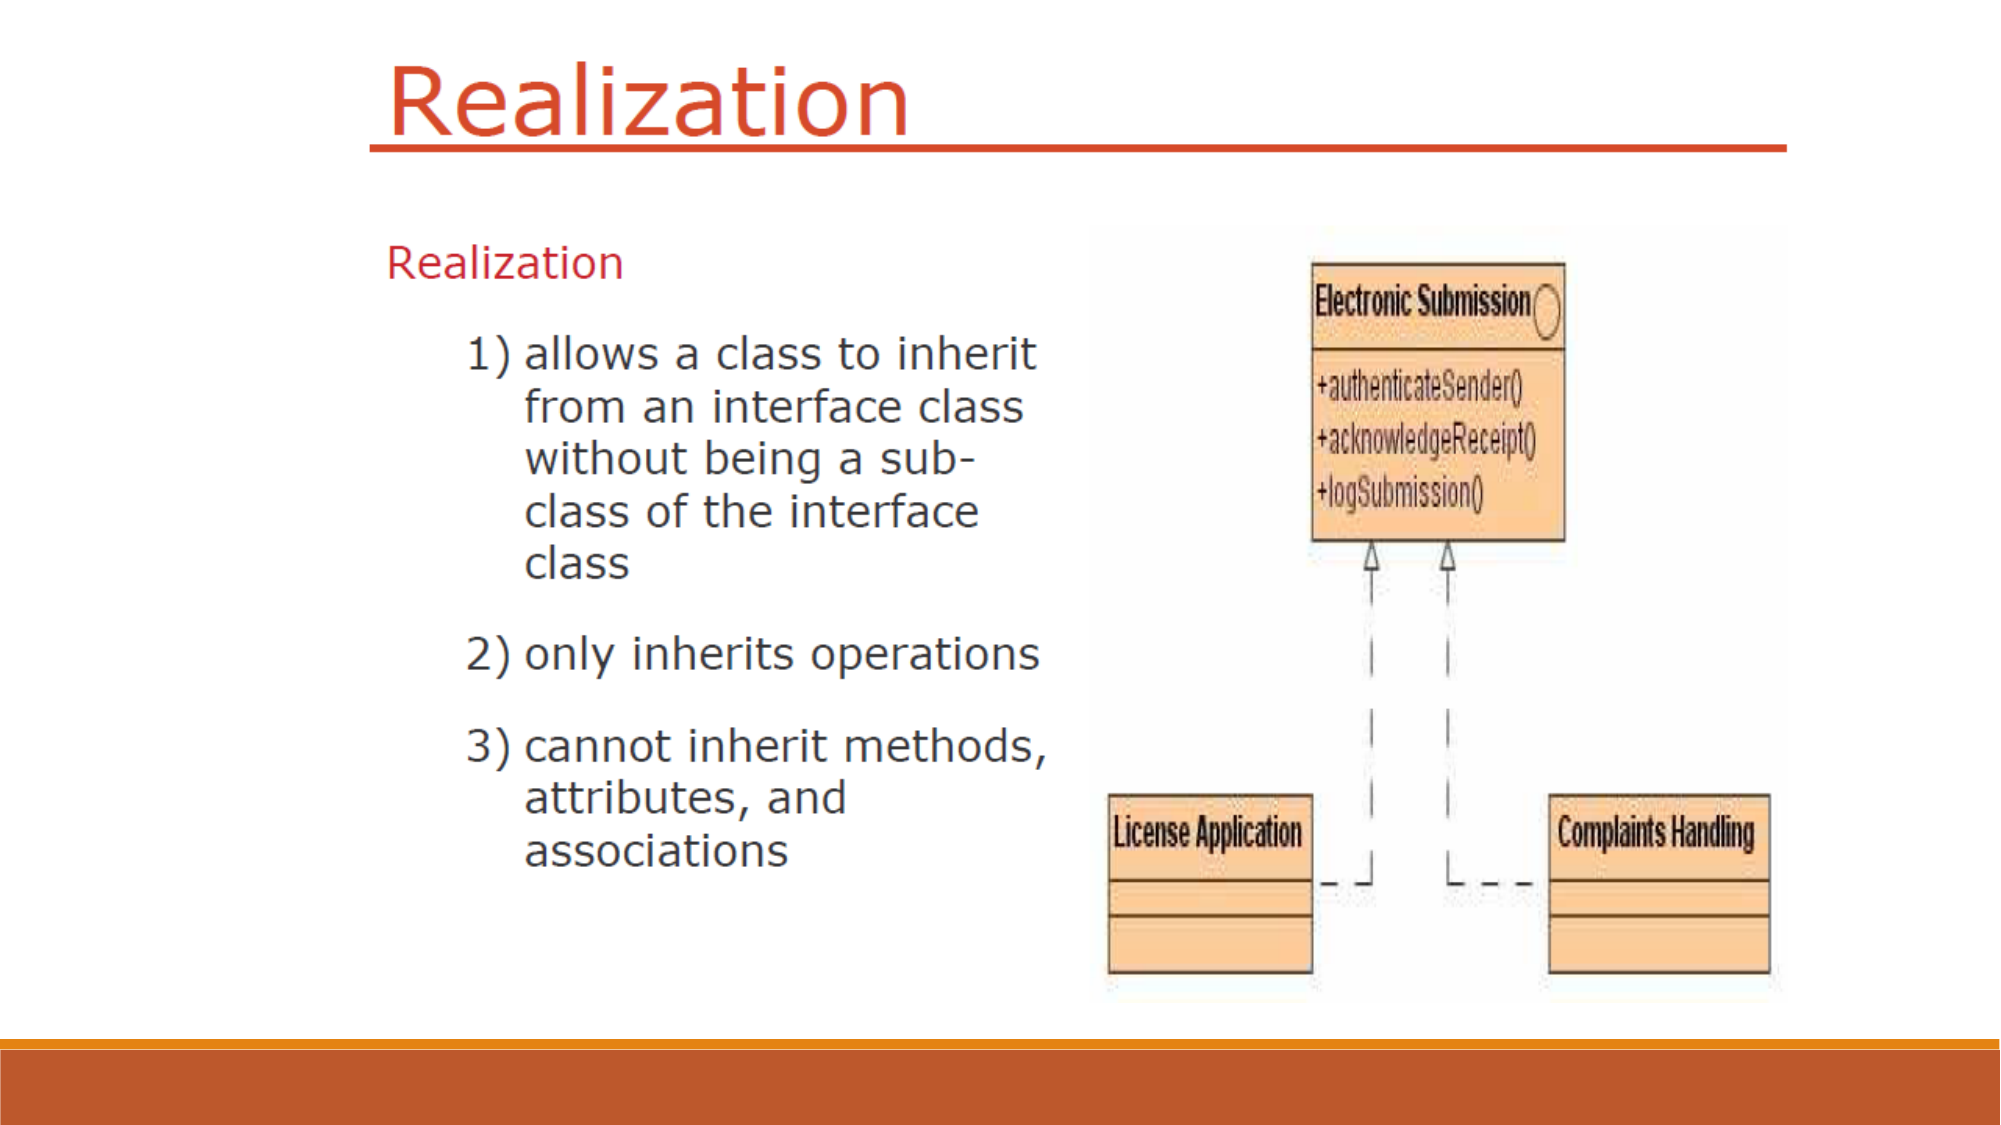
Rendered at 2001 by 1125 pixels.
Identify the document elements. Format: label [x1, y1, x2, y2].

picture [295, 17, 1848, 1004]
